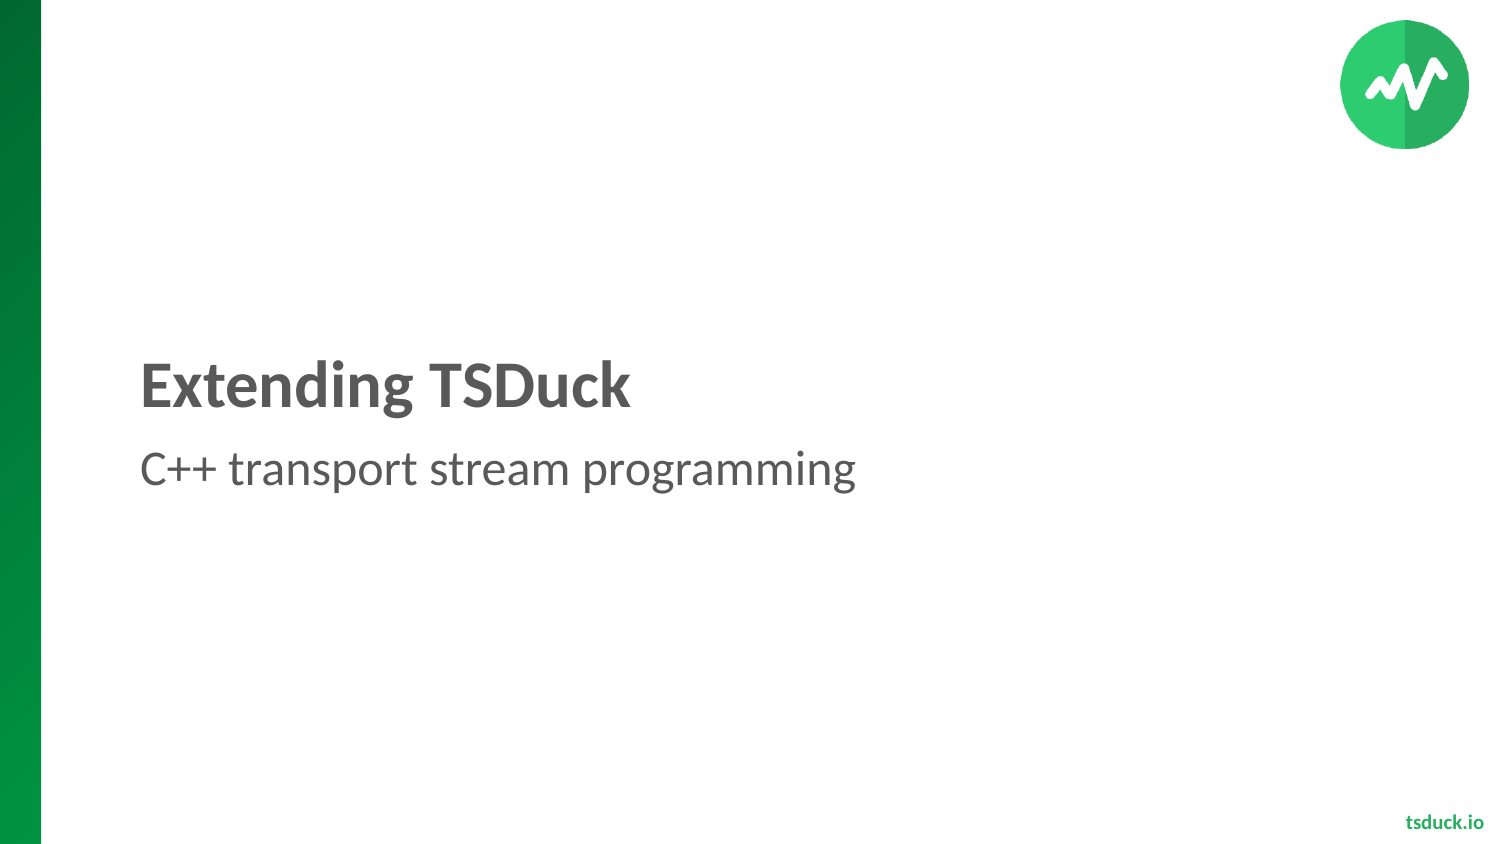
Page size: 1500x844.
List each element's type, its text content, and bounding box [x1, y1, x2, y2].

list Extending TSDuck [125, 243, 1400, 429]
picture [1340, 20, 1469, 149]
title C++ transport stream programming [125, 429, 1400, 596]
